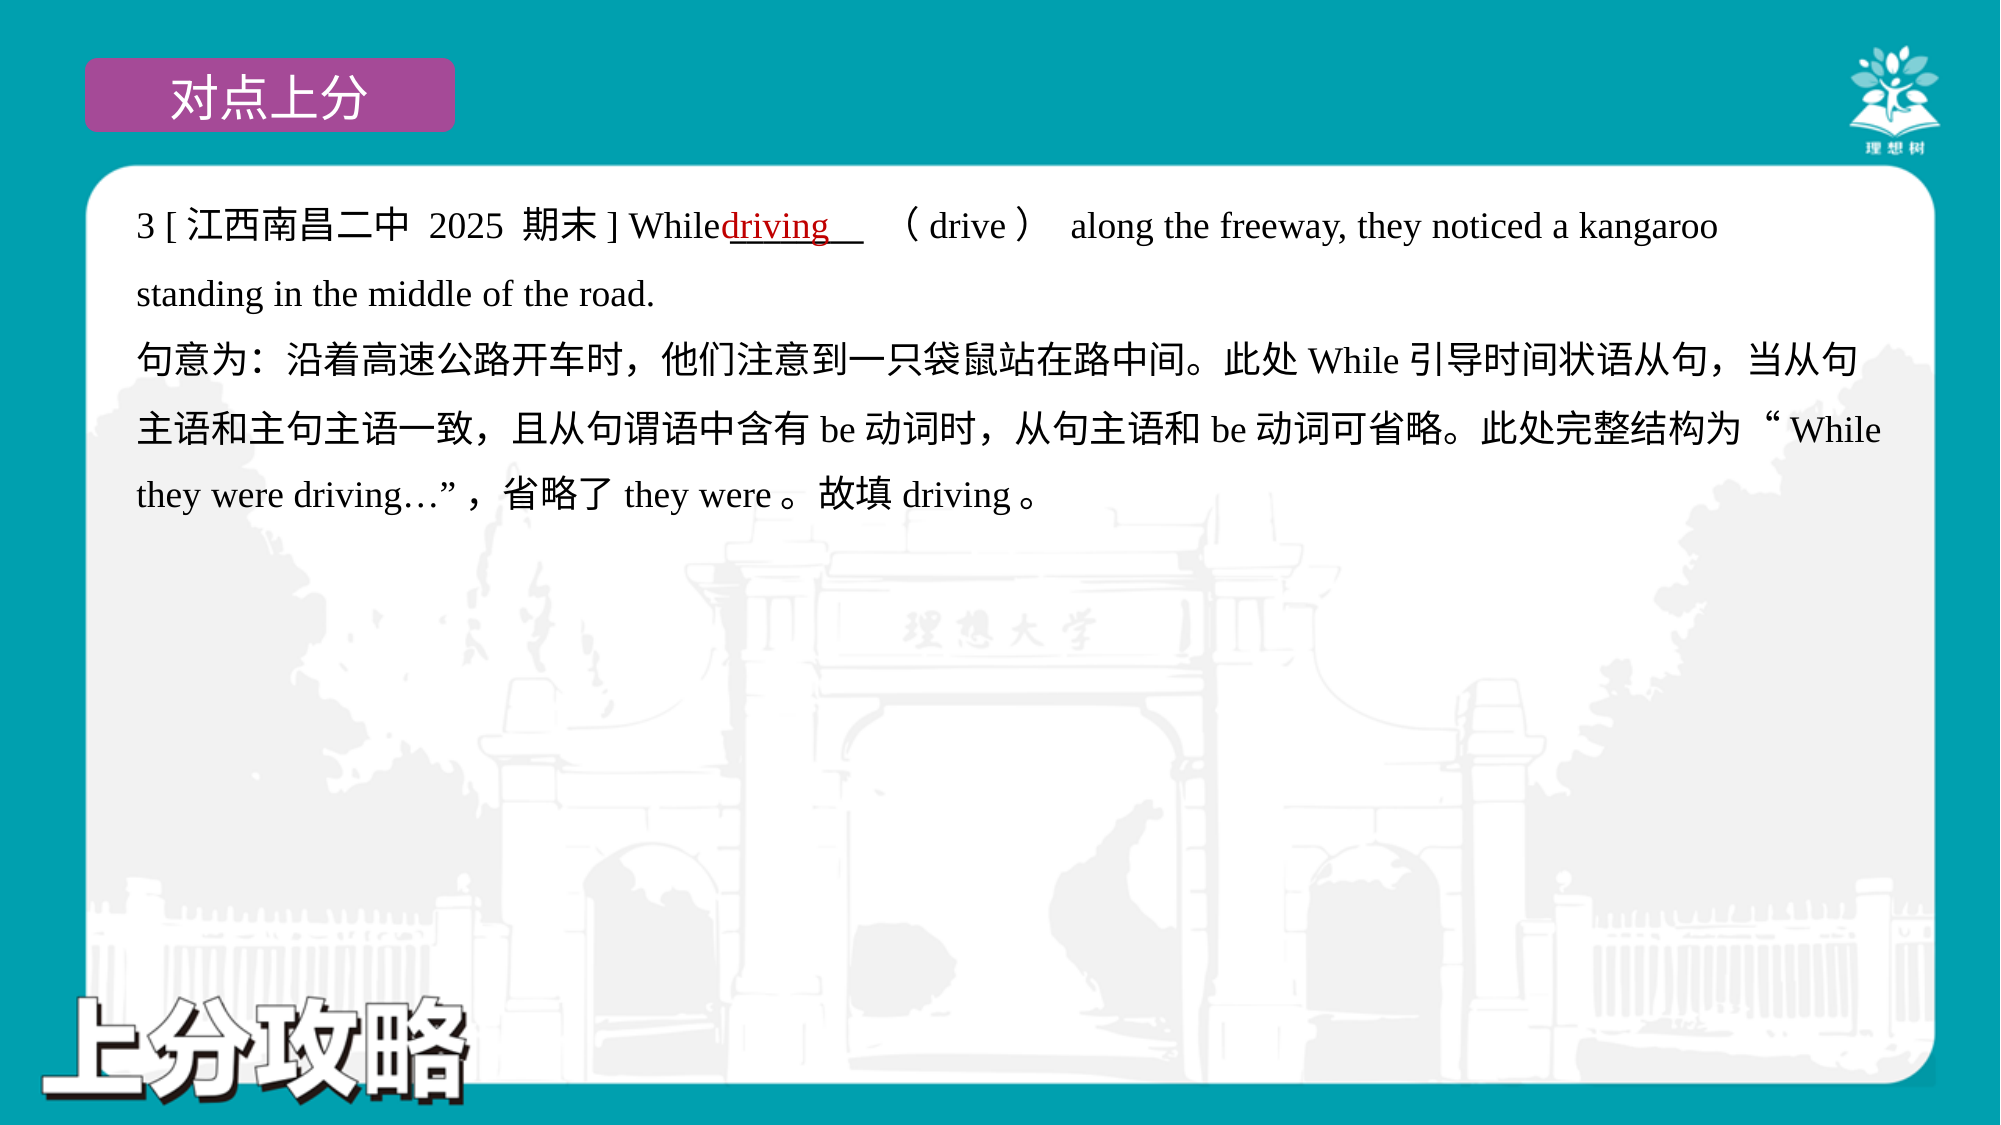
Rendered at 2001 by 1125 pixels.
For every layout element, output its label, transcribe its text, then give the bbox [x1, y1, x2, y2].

text_box driving [707, 176, 844, 239]
picture [0, 0, 2000, 1125]
text_box 3 [江西南昌二中 2025 期末] While ________ （drive） along the freeway, they noticed a kangaroo standing in the middle of the road. [136, 176, 1865, 304]
text_box 句意为：沿着高速公路开车时，他们注意到一只袋鼠站在路中间。此处While引导时间状语从句，当从句 主语和主句主语一致，且从句谓语中含有be动词时，从句主语和be动词可省略。此处完整结构为“While they were driving…”，省略了they were。故填driving。 [136, 312, 1865, 508]
